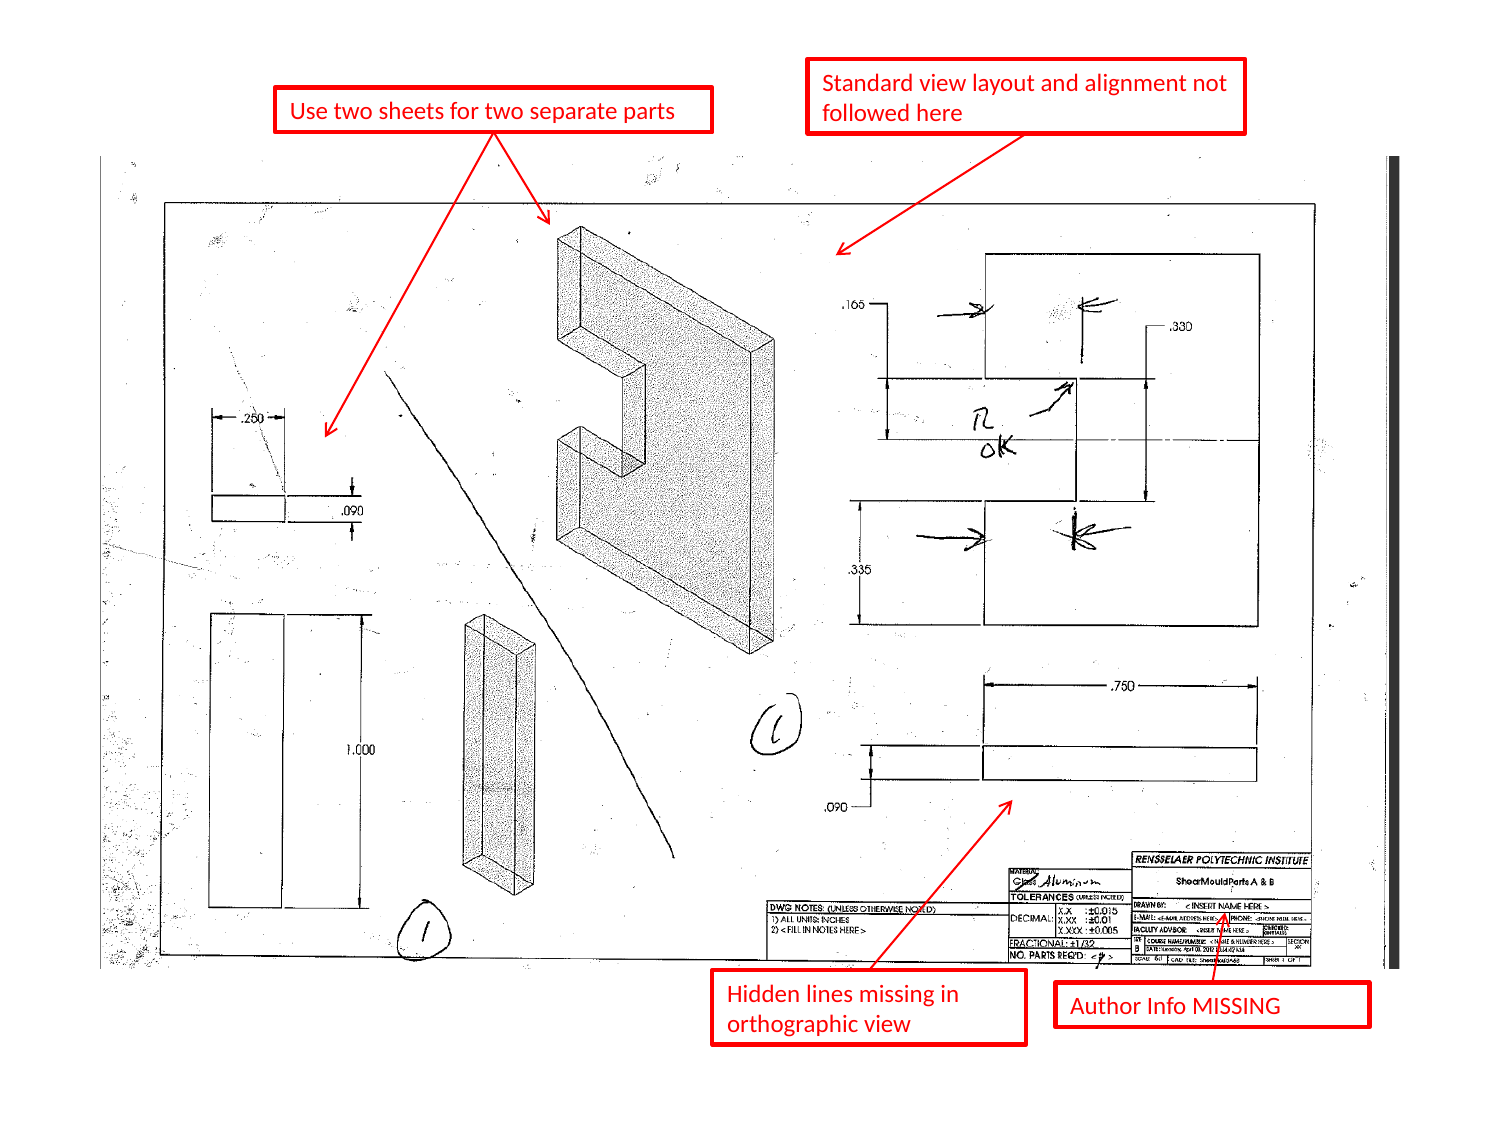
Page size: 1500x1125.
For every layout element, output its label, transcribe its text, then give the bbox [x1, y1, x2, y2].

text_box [324, 132, 494, 438]
text_box Use two sheets for two separate parts [273, 85, 714, 134]
text_box Author Info MISSING [1053, 980, 1372, 1029]
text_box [869, 799, 1013, 971]
picture [100, 155, 1400, 969]
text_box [1212, 912, 1226, 983]
text_box Hidden lines missing in orthographic view [710, 977, 1028, 1047]
text_box Standard view layout and alignment not followed here [805, 57, 1247, 136]
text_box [835, 134, 1027, 256]
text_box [493, 132, 551, 226]
